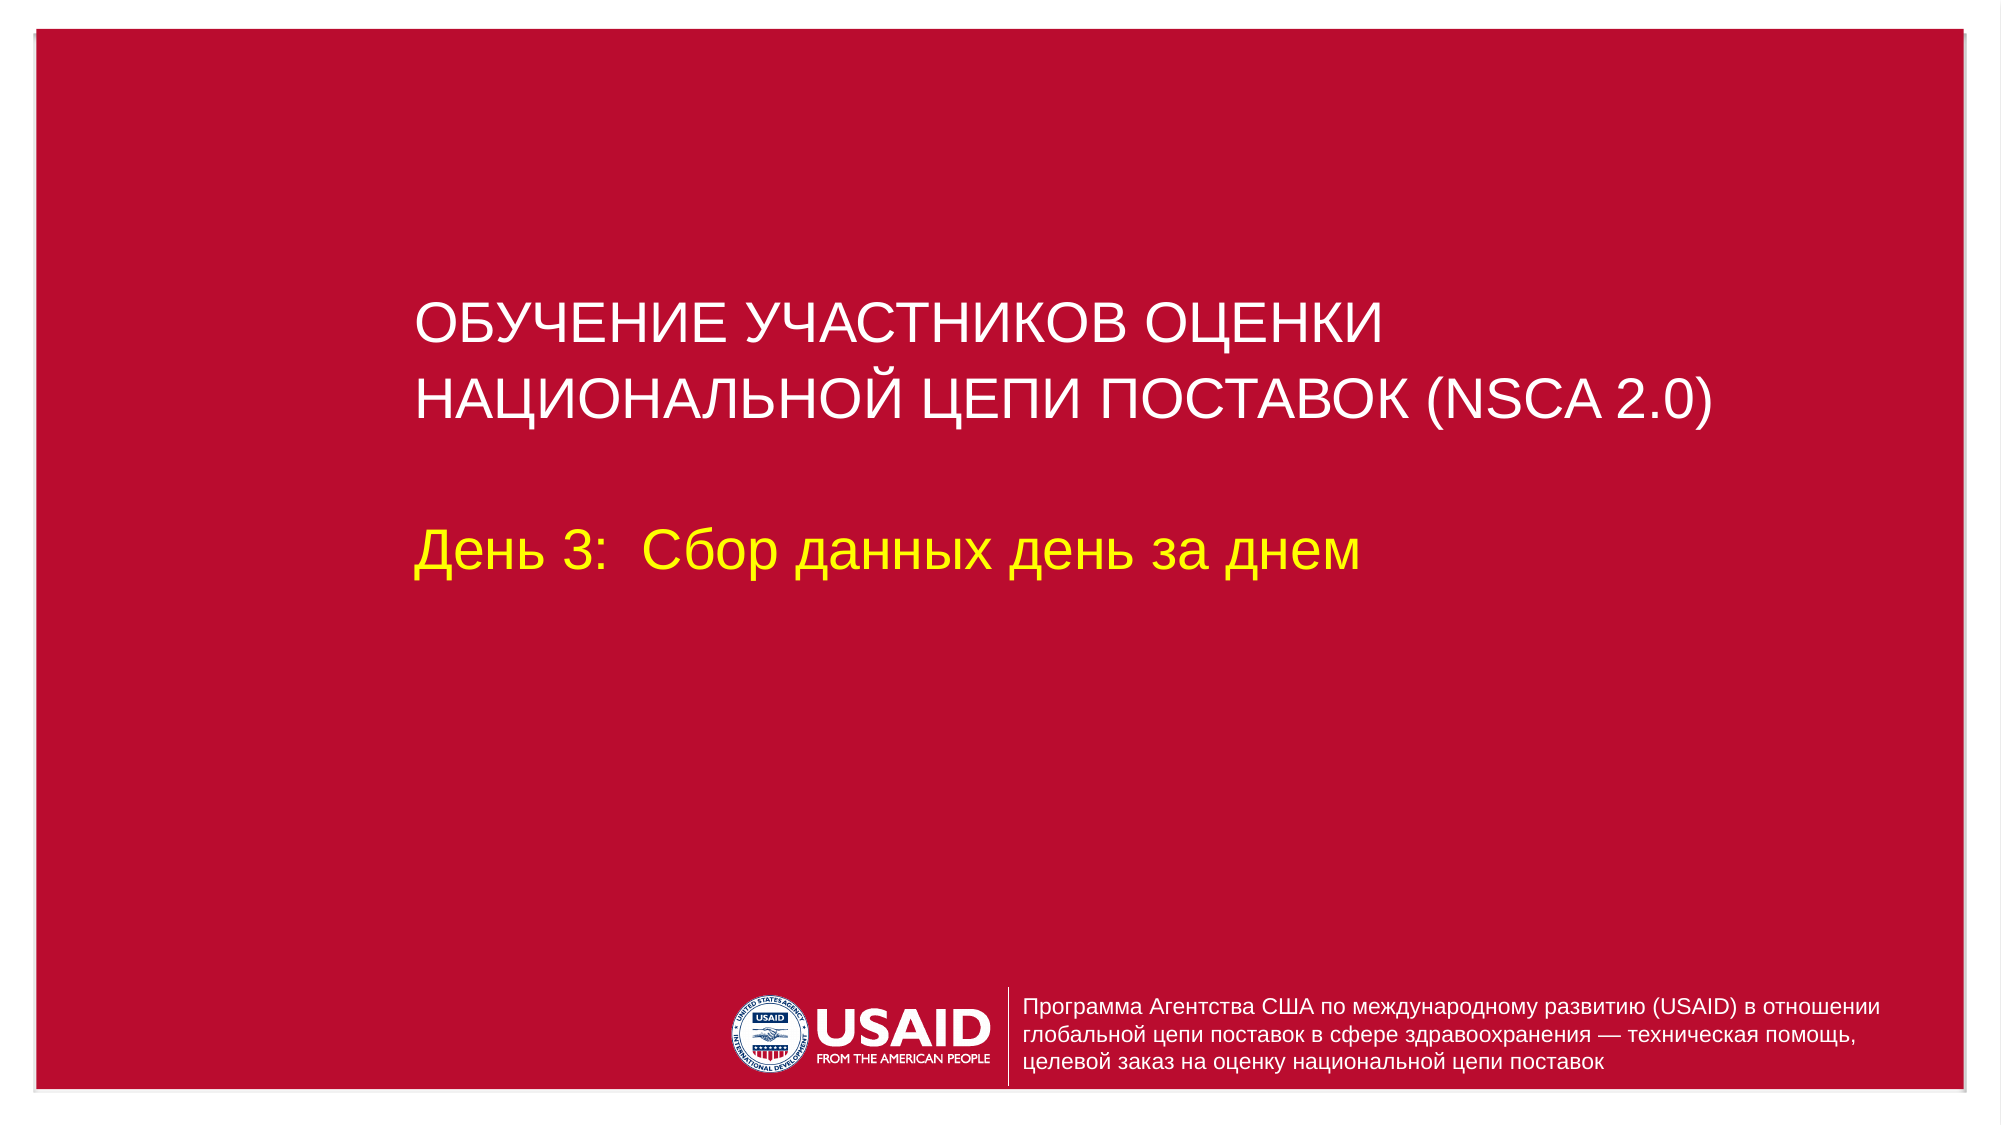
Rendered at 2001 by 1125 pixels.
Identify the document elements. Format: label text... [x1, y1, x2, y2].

text_box ОБУЧЕНИЕ УЧАСТНИКОВ ОЦЕНКИ НАЦИОНАЛЬНОЙ ЦЕПИ ПОСТАВОК (NSCA 2.0) День 3: Сбор данных день за днем [399, 271, 1783, 594]
picture [726, 989, 1001, 1083]
text_box [34, 27, 1966, 1091]
text_box Программа Агентства США по международному развитию (USAID) в отношении глобальной цепи поставок в сфере здравоохранения ― техническая помощь, целевой заказ на оценку национальной цепи поставок [1007, 984, 1978, 1082]
